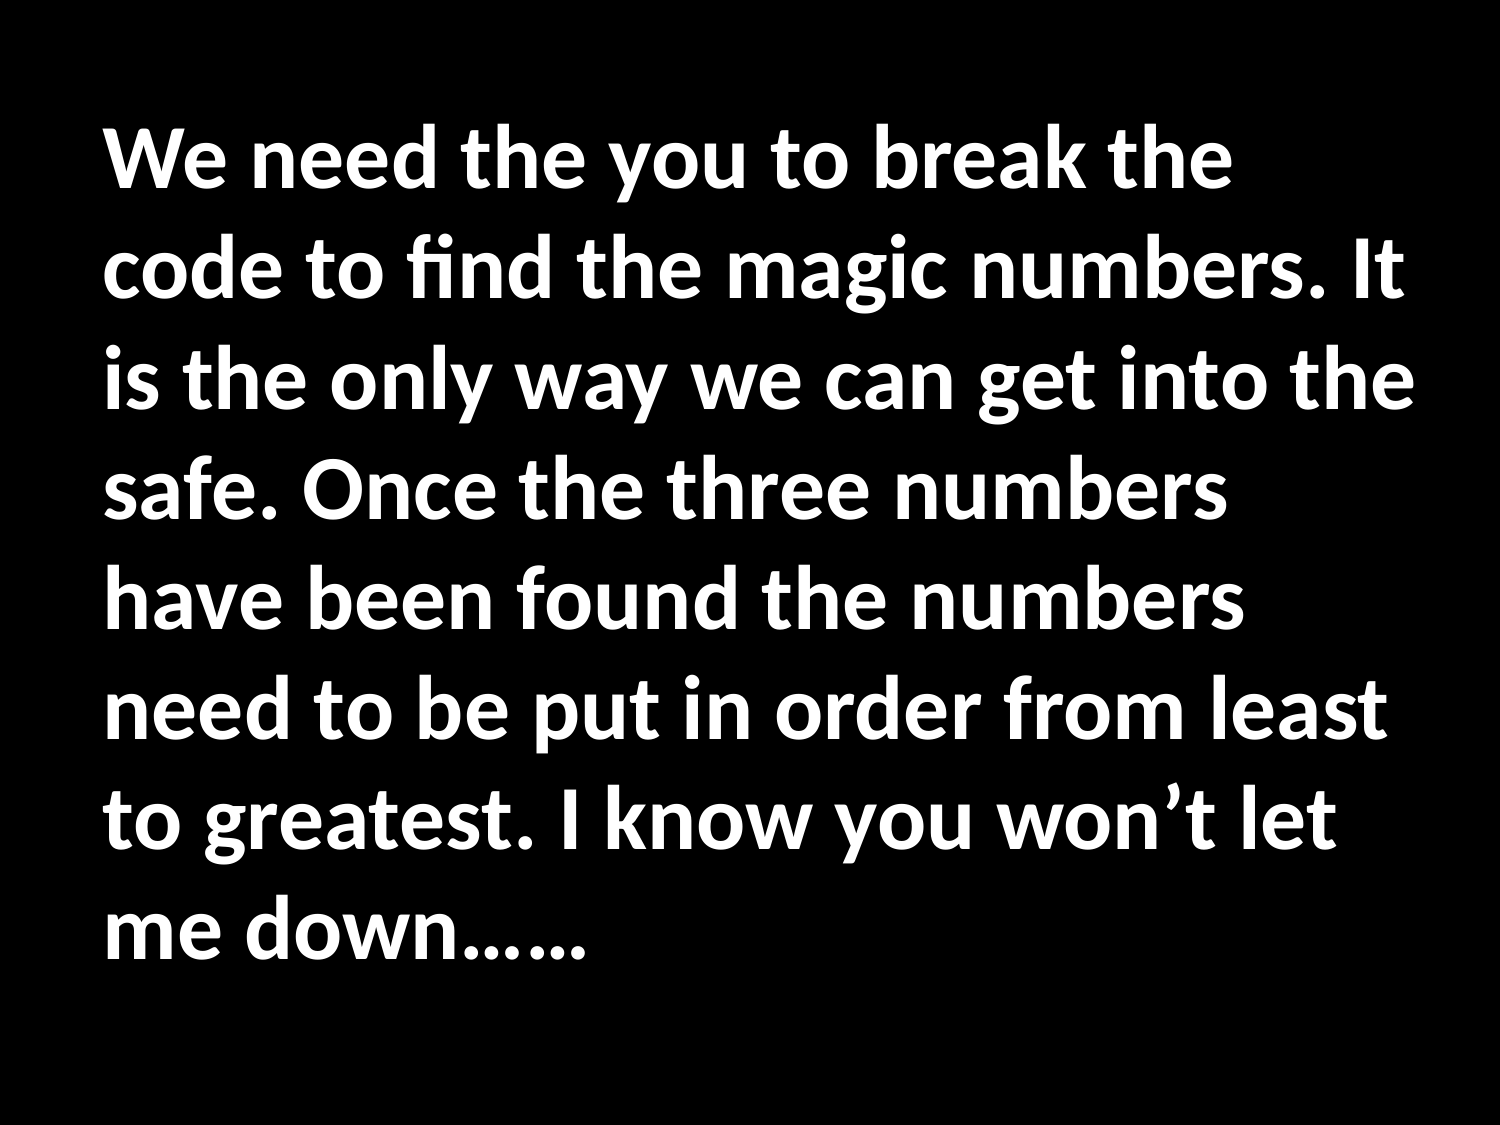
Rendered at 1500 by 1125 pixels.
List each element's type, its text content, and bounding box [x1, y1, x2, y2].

title We need the you to break the code to find the magic numbers. It is the only way we can get into the safe. Once the three numbers have been found the numbers need to be put in order from least to greatest. I know you won’t let me down…… [87, 75, 1438, 1000]
